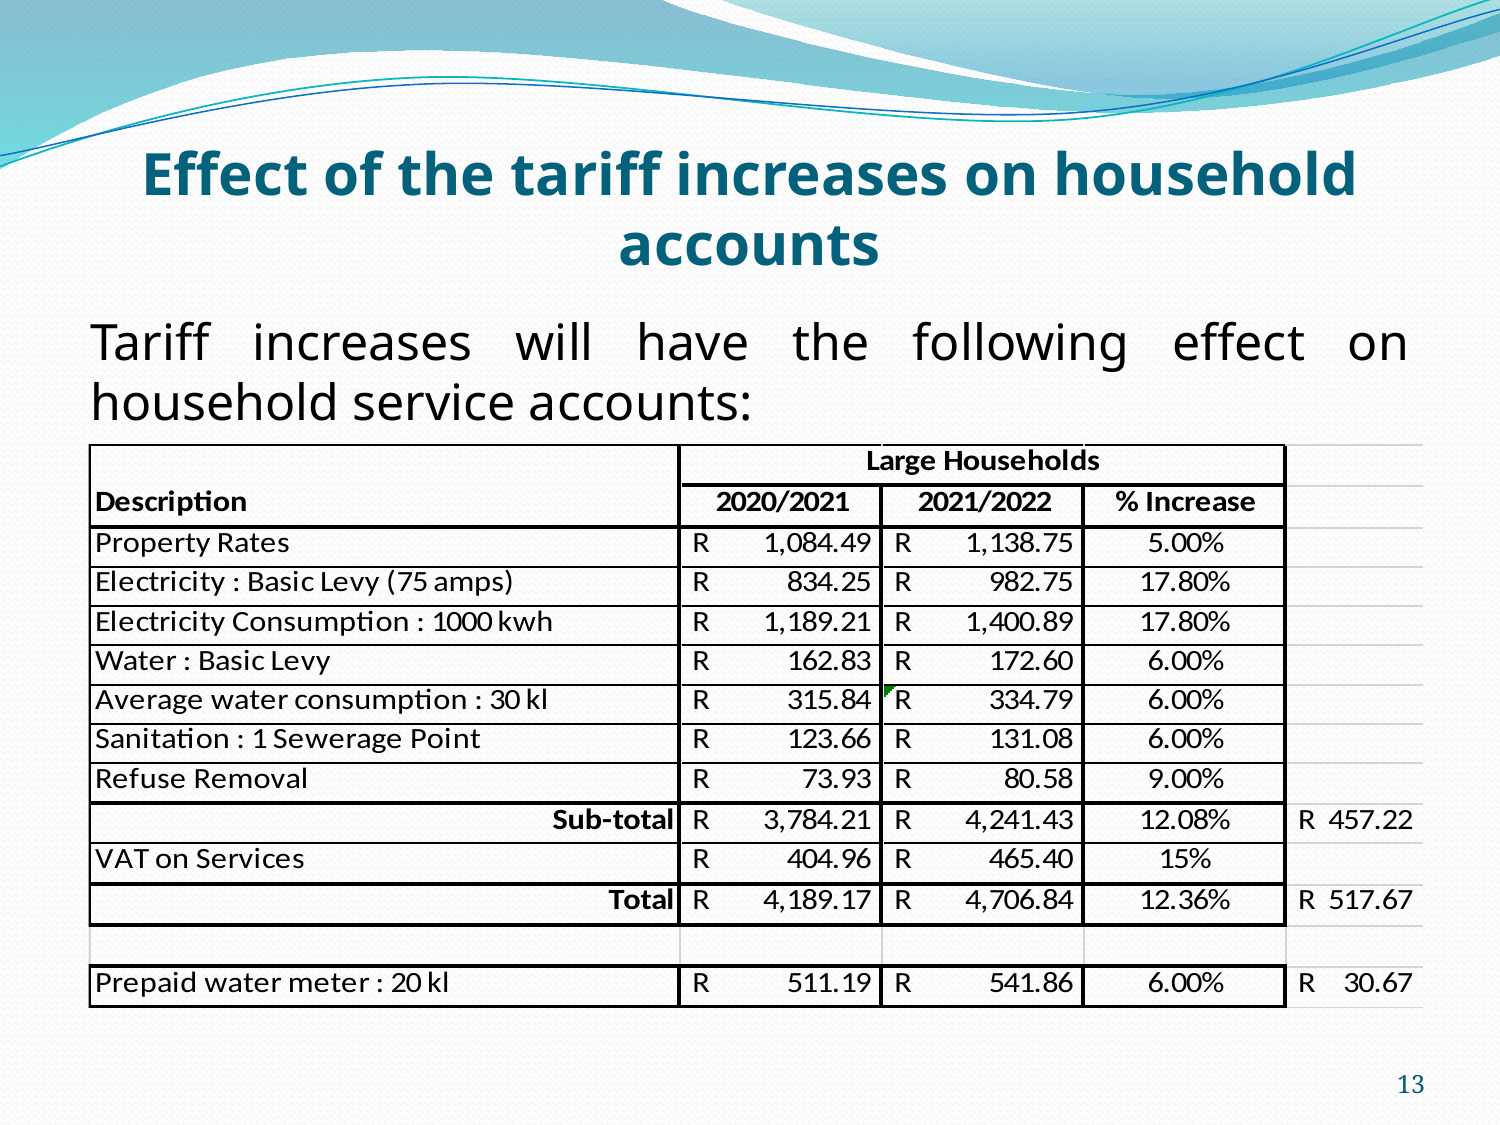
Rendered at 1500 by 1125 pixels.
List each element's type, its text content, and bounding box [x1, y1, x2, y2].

title Effect of the tariff increases on household accounts [74, 115, 1426, 292]
picture [88, 444, 1426, 1010]
list Tariff increases will have the following effect on household service accounts: [74, 302, 1426, 1038]
slide_number 13 [1299, 1042, 1425, 1103]
